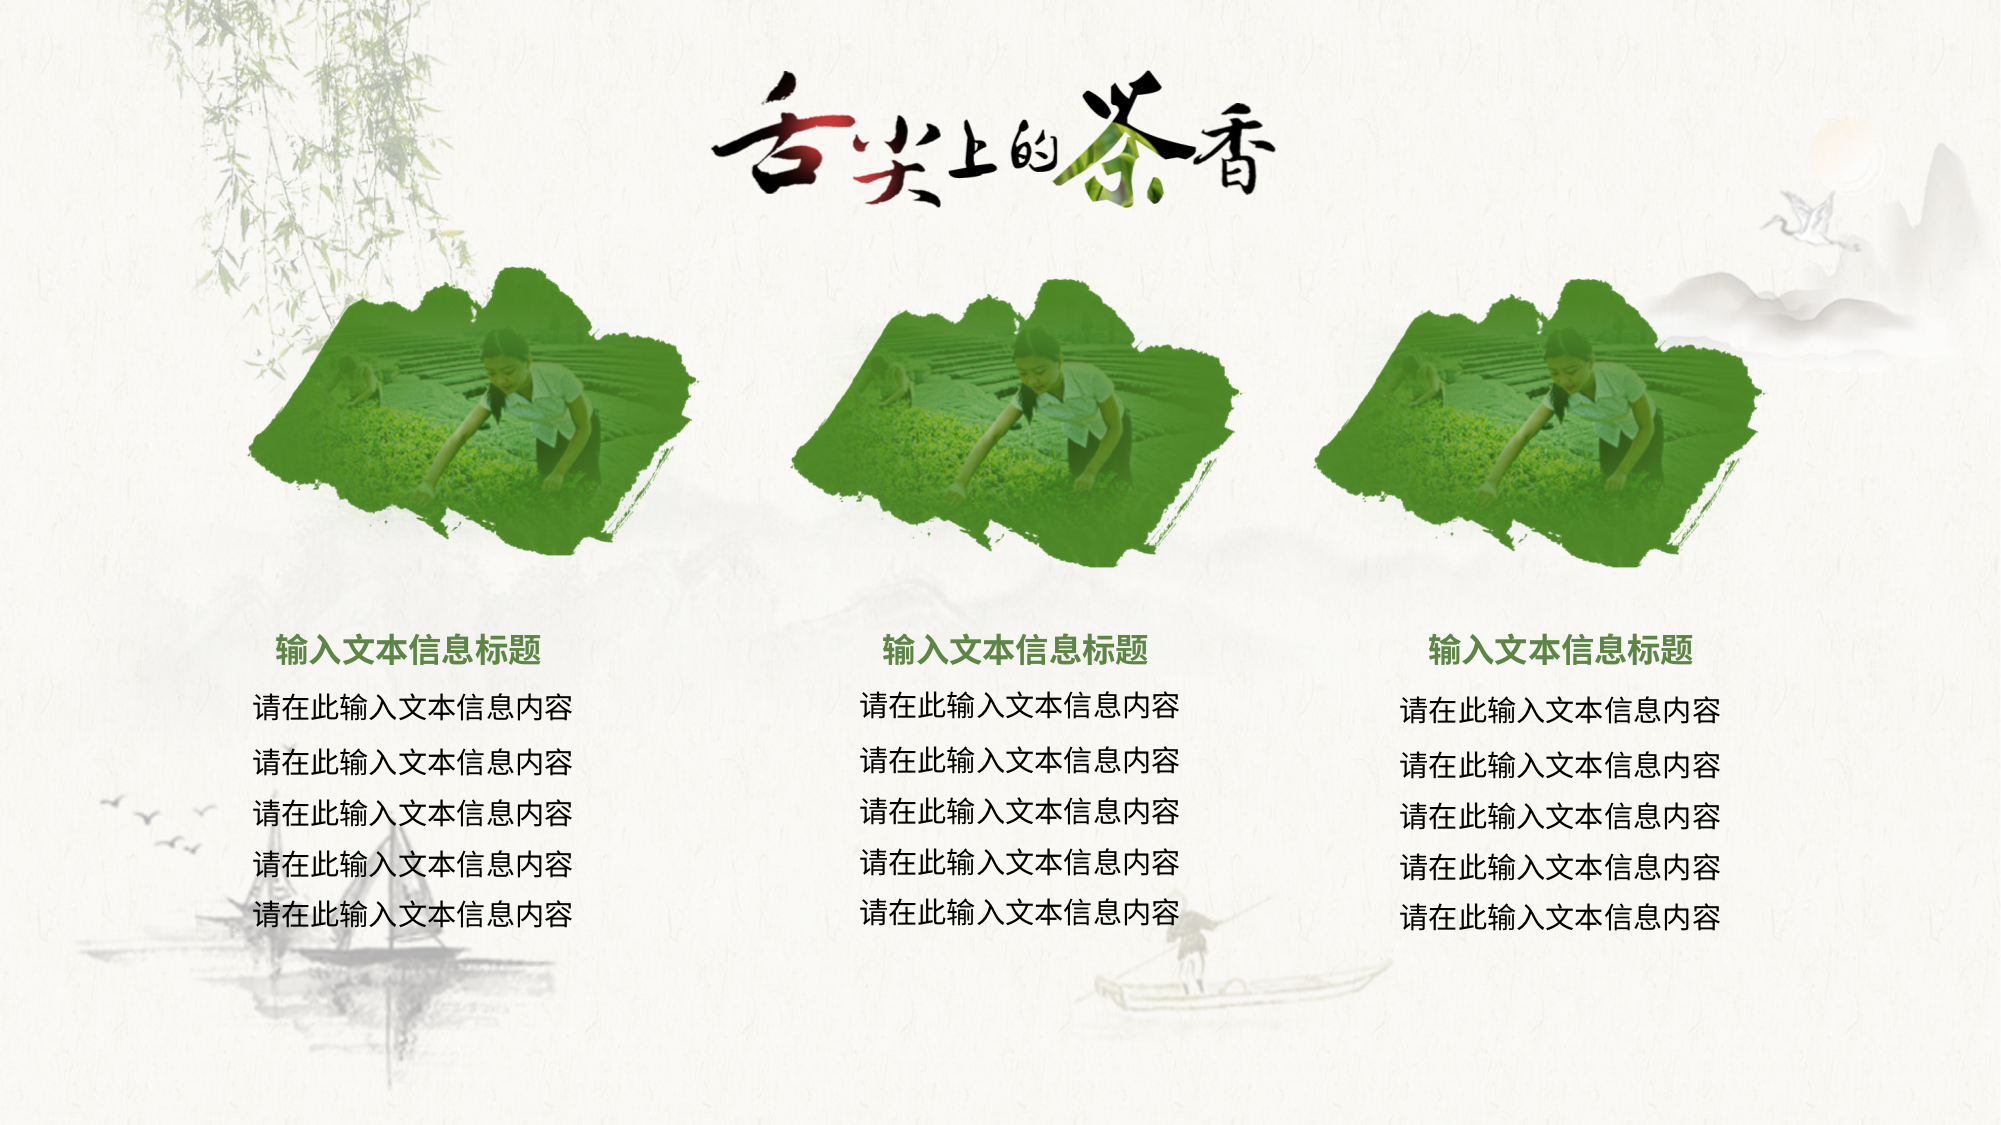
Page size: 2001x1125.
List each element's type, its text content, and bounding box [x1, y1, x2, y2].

picture [697, 11, 1303, 223]
text_box 请在此输入文本信息内容 [237, 682, 612, 732]
picture [1303, 260, 1783, 568]
text_box 请在此输入文本信息内容 [1384, 841, 1760, 892]
text_box 输入文本信息标题 [1413, 621, 1733, 677]
text_box 输入文本信息标题 [868, 621, 1188, 677]
text_box 请在此输入文本信息内容 [844, 836, 1219, 887]
text_box 请在此输入文本信息内容 [1384, 791, 1760, 841]
picture [237, 248, 717, 556]
text_box 请在此输入文本信息内容 [844, 680, 1219, 730]
text_box 请在此输入文本信息内容 [844, 786, 1219, 836]
text_box 输入文本信息标题 [261, 621, 580, 677]
text_box 请在此输入文本信息内容 [237, 838, 612, 889]
text_box 请在此输入文本信息内容 [1384, 892, 1760, 942]
text_box 请在此输入文本信息内容 [844, 887, 1219, 937]
picture [780, 260, 1260, 568]
text_box 请在此输入文本信息内容 [237, 788, 612, 838]
text_box 请在此输入文本信息内容 [1384, 685, 1760, 736]
text_box 请在此输入文本信息内容 [237, 889, 612, 939]
text_box 请在此输入文本信息内容 [844, 735, 1219, 785]
text_box 请在此输入文本信息内容 [1384, 740, 1760, 790]
text_box 请在此输入文本信息内容 [237, 736, 612, 787]
